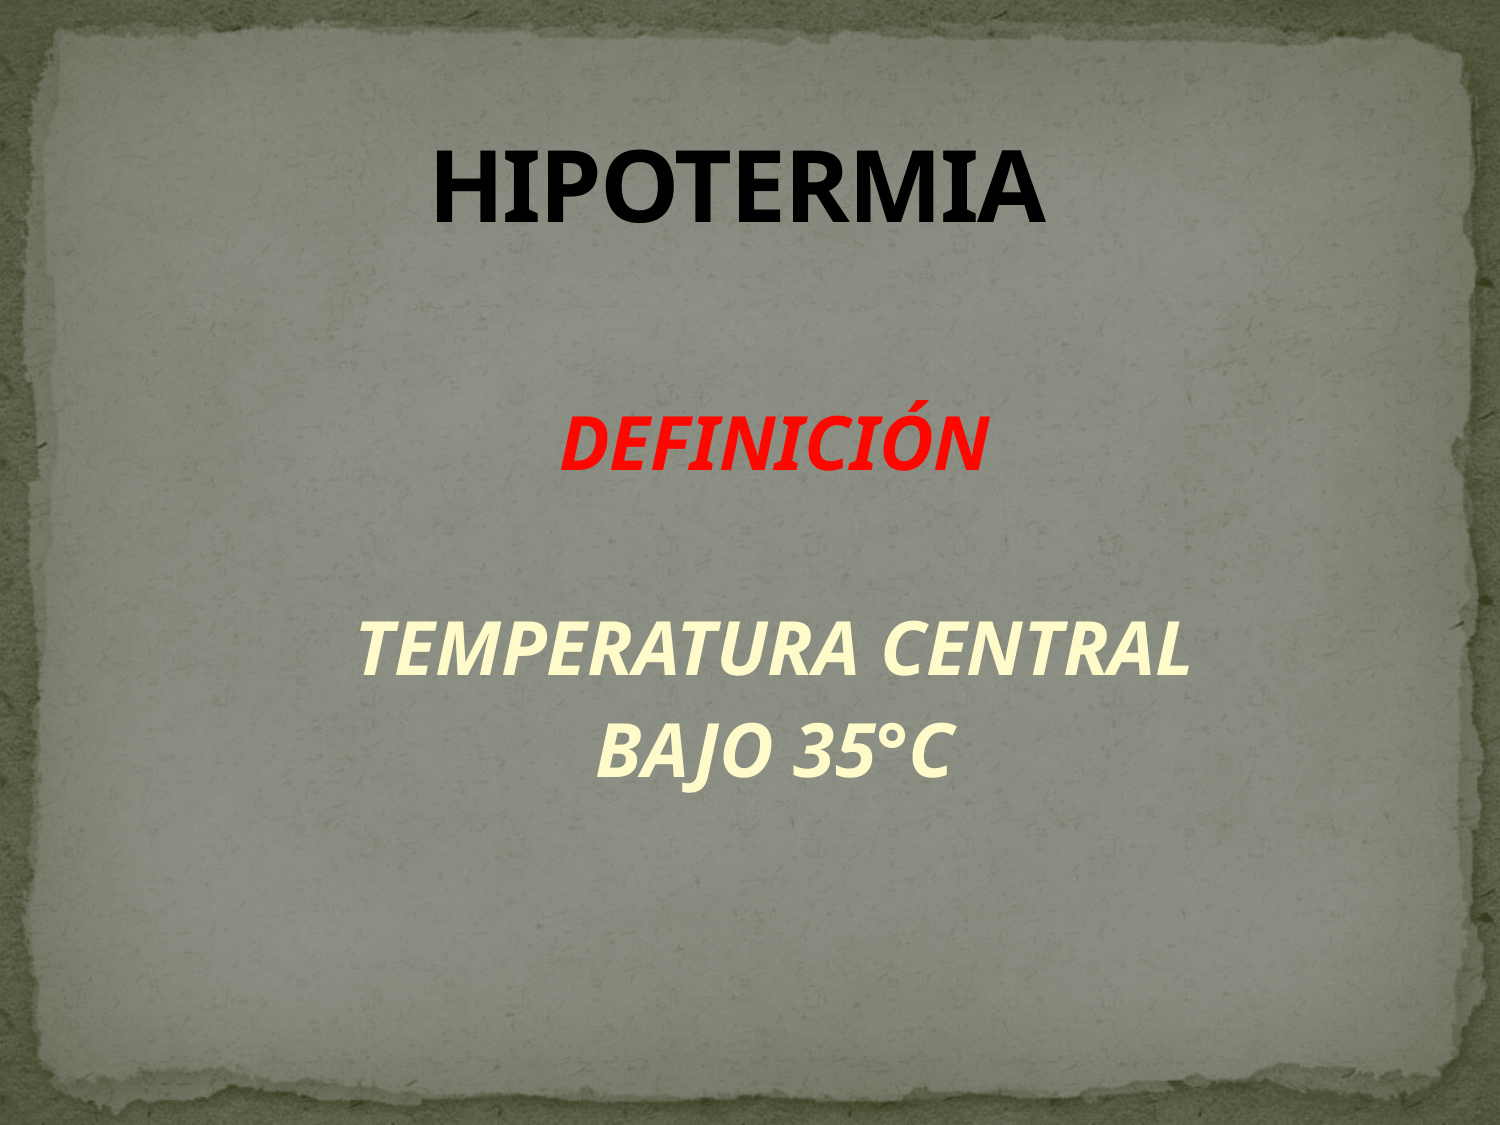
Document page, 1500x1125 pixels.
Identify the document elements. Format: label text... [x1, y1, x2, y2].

title HIPOTERMIA [99, 62, 1375, 250]
list DEFINICIÓN TEMPERATURA CENTRAL BAJO 35°C [137, 387, 1413, 1063]
